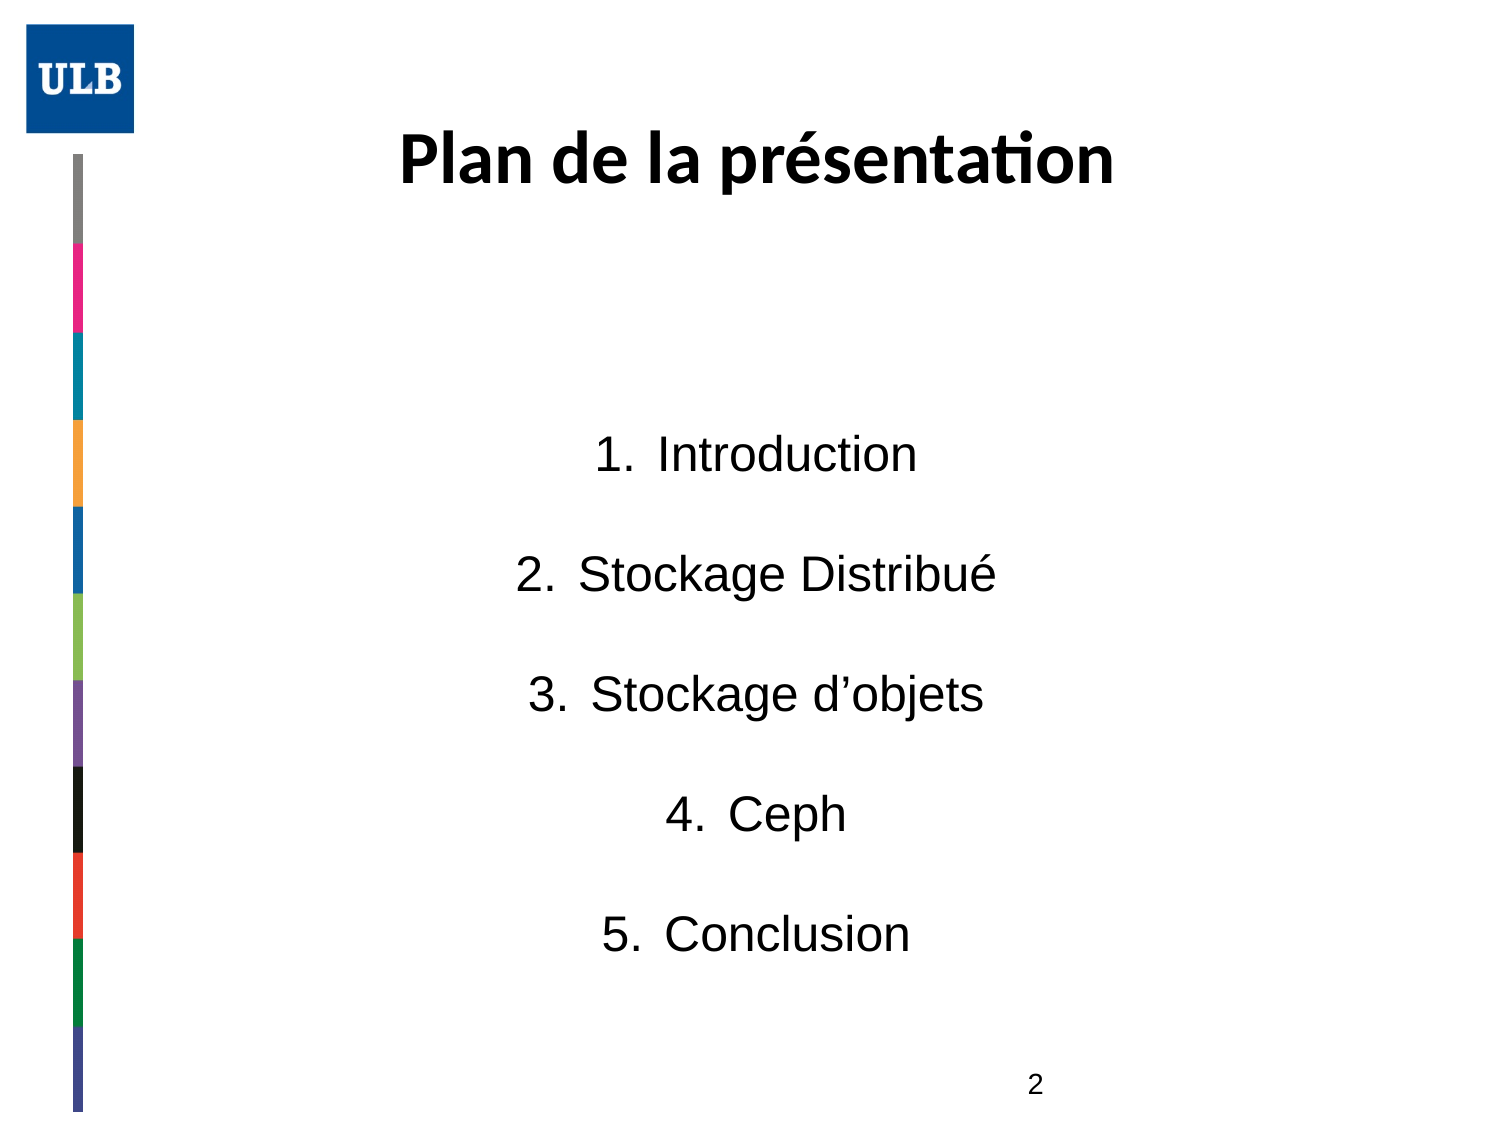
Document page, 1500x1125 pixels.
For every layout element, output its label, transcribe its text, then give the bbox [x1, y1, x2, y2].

picture [73, 154, 83, 333]
picture [7, 24, 142, 143]
text_box Plan de la présentation [348, 93, 1167, 271]
text_box Introduction Stockage Distribué Stockage d’objets Ceph Conclusion [367, 323, 1133, 1000]
slide_number 2 [1012, 1052, 1350, 1113]
picture [73, 420, 83, 1112]
